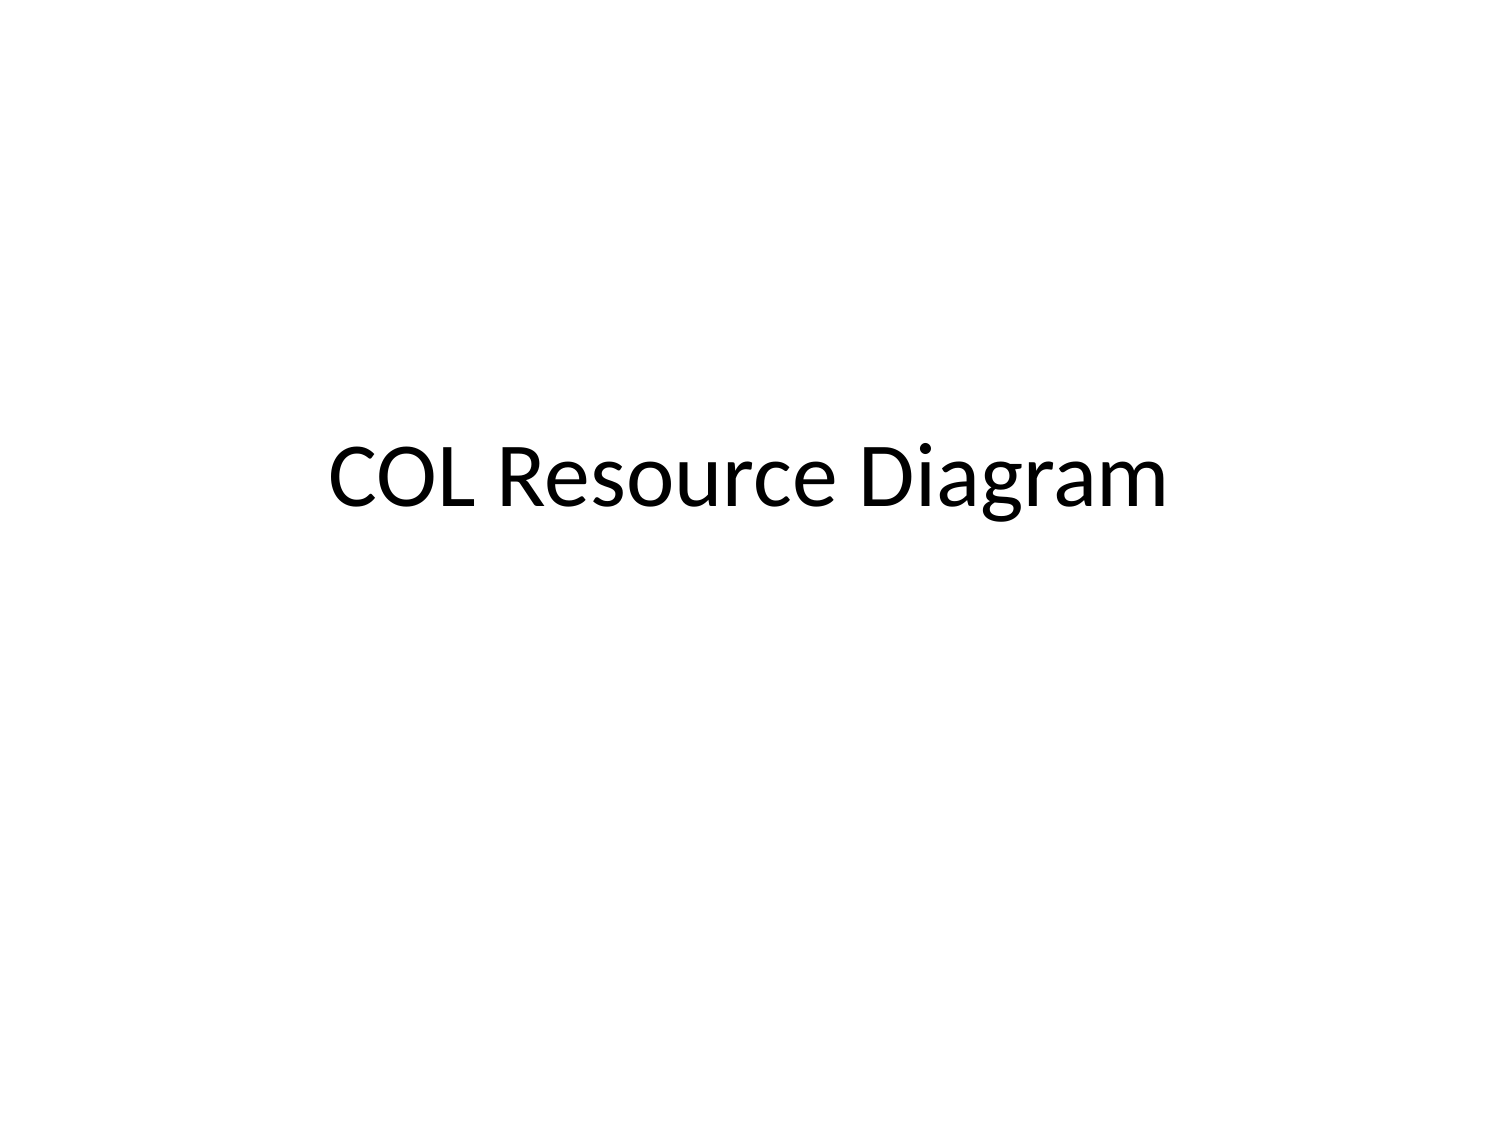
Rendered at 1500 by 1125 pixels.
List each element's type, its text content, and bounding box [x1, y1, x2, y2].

title COL Resource Diagram [112, 349, 1388, 591]
